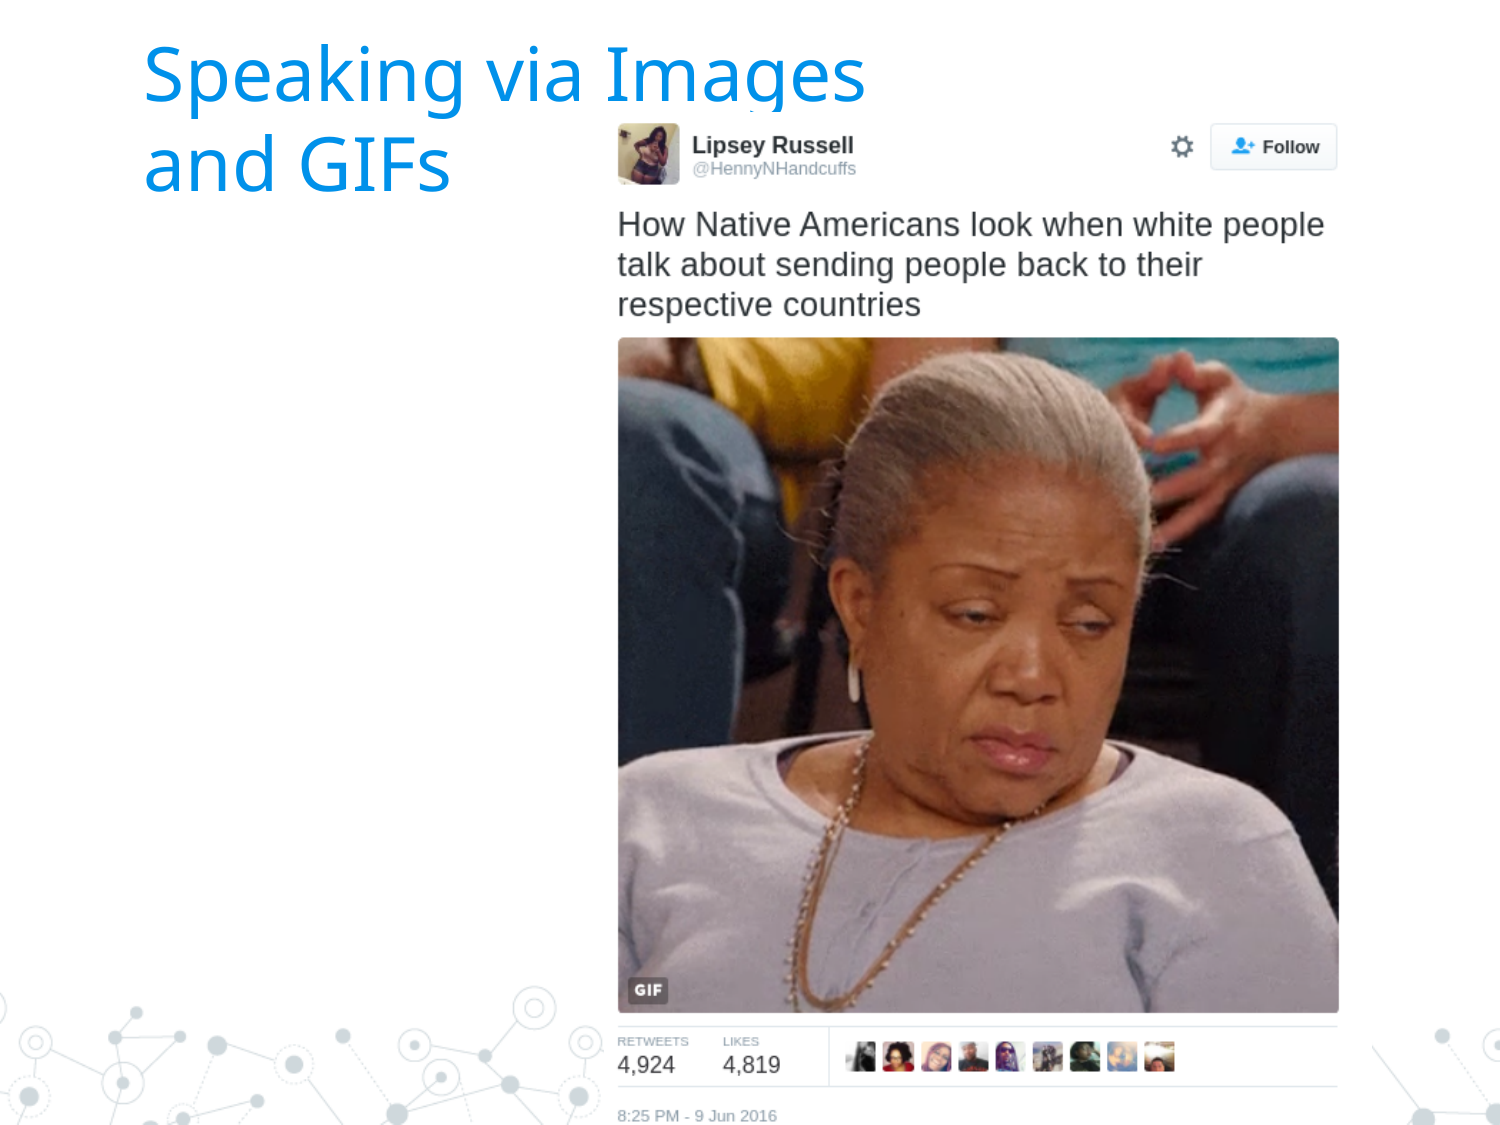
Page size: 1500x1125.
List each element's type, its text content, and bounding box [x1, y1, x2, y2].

title Speaking via Images and GIFs [128, 67, 1372, 222]
picture [0, 0, 1500, 1125]
